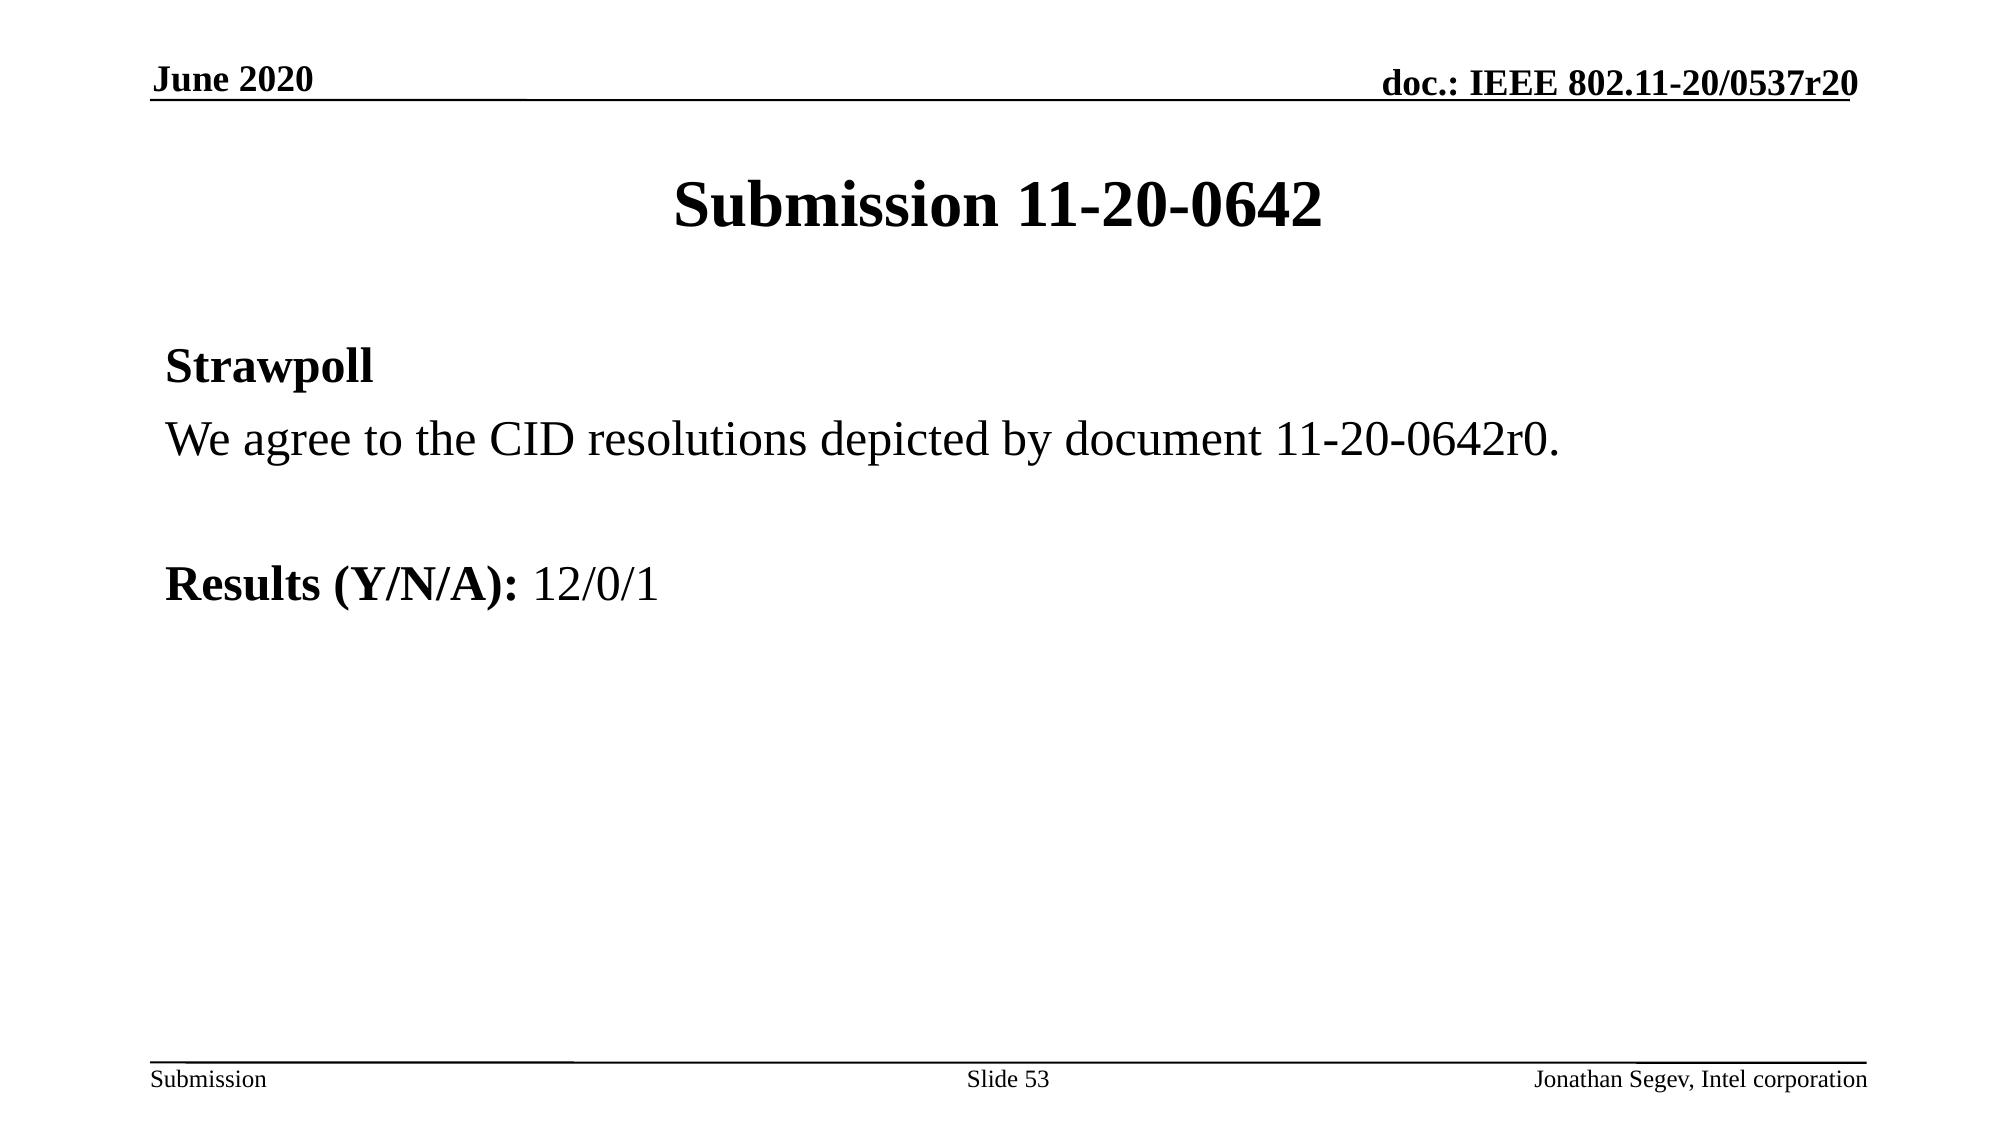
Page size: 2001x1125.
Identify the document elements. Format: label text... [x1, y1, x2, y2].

footer Jonathan Segev, Intel corporation [1171, 1061, 1869, 1093]
slide_number Slide 53 [950, 1061, 1067, 1123]
title Submission 11-20-0642 [149, 112, 1850, 288]
list Strawpoll We agree to the CID resolutions depicted by document 11-20-0642r0. Results (Y/N/A): 12/0/1 [149, 324, 1850, 1000]
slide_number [152, 54, 563, 100]
